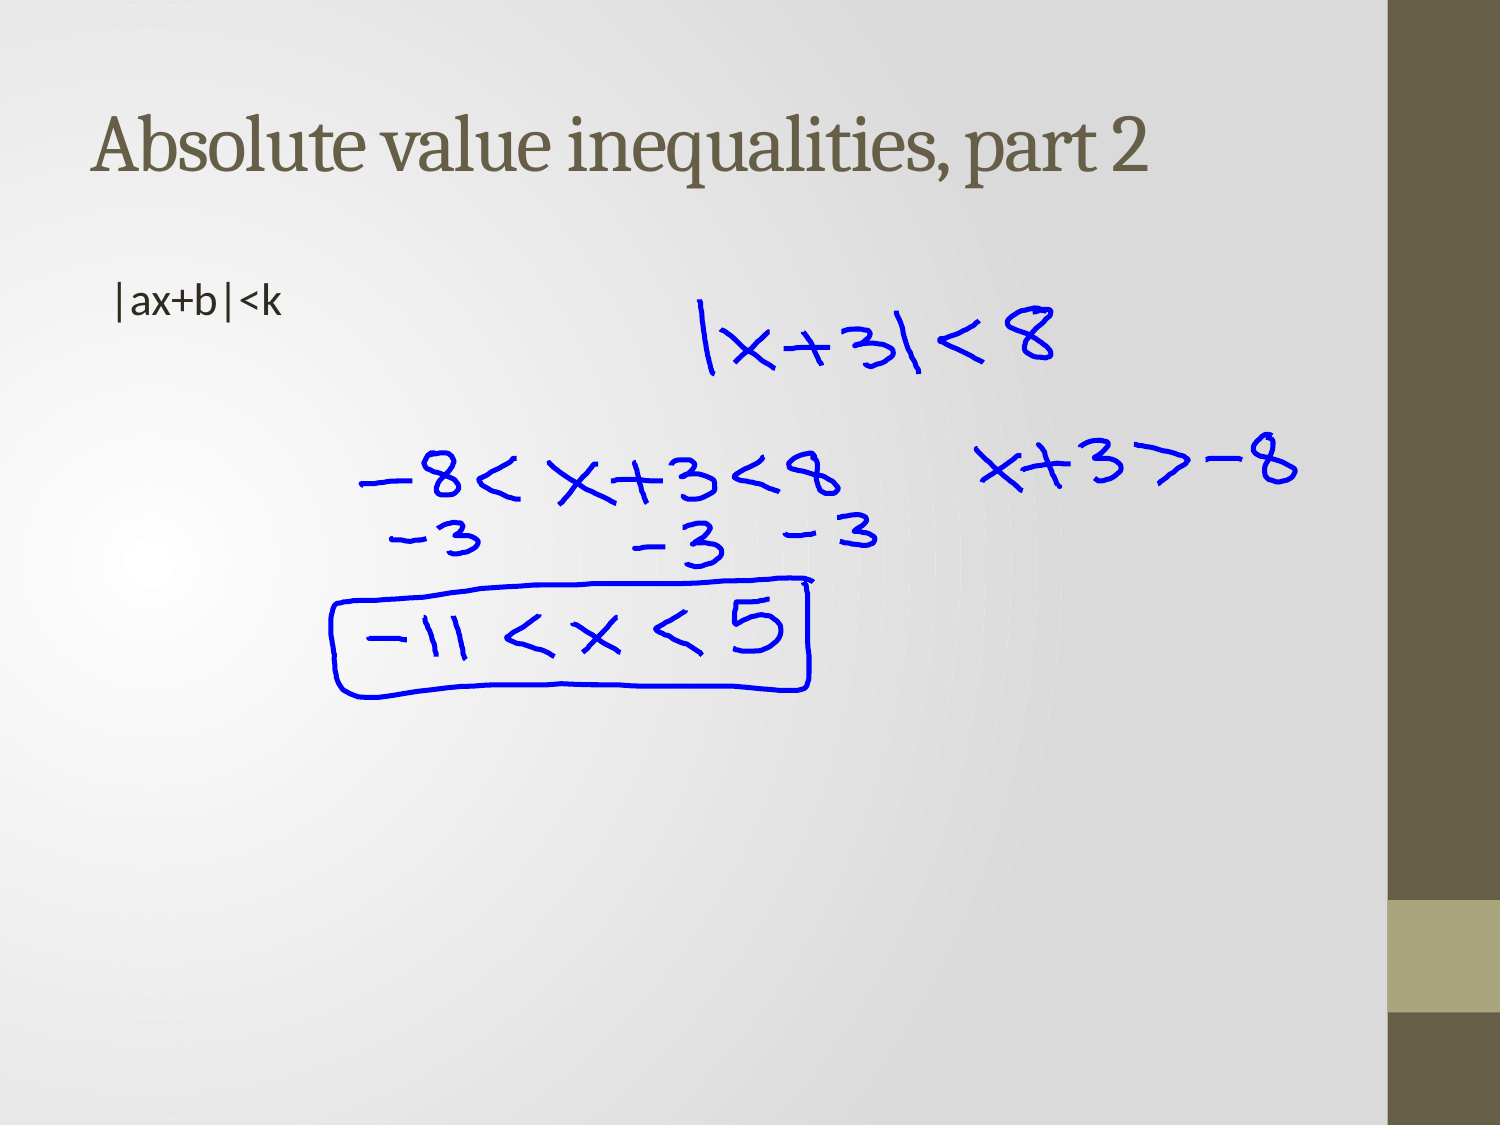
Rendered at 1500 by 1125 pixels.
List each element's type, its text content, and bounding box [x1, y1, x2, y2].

text_box [1079, 439, 1123, 482]
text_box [330, 452, 876, 698]
text_box [981, 454, 1022, 483]
text_box [1049, 467, 1059, 486]
text_box [1205, 457, 1243, 461]
text_box [1021, 462, 1071, 471]
title Absolute value inequalities, part 2 [75, 45, 1325, 233]
text_box [1037, 443, 1050, 463]
text_box [895, 310, 920, 375]
text_box [938, 319, 984, 364]
text_box [841, 327, 895, 368]
list |ax+b|<k [75, 262, 1325, 1050]
text_box [733, 330, 770, 364]
text_box [802, 331, 823, 366]
text_box [975, 447, 999, 470]
text_box [783, 346, 812, 350]
text_box [698, 299, 716, 375]
text_box [719, 328, 749, 351]
text_box [998, 470, 1024, 492]
text_box [1006, 306, 1052, 359]
text_box [1252, 433, 1297, 484]
text_box [749, 351, 776, 370]
text_box [1133, 443, 1190, 485]
